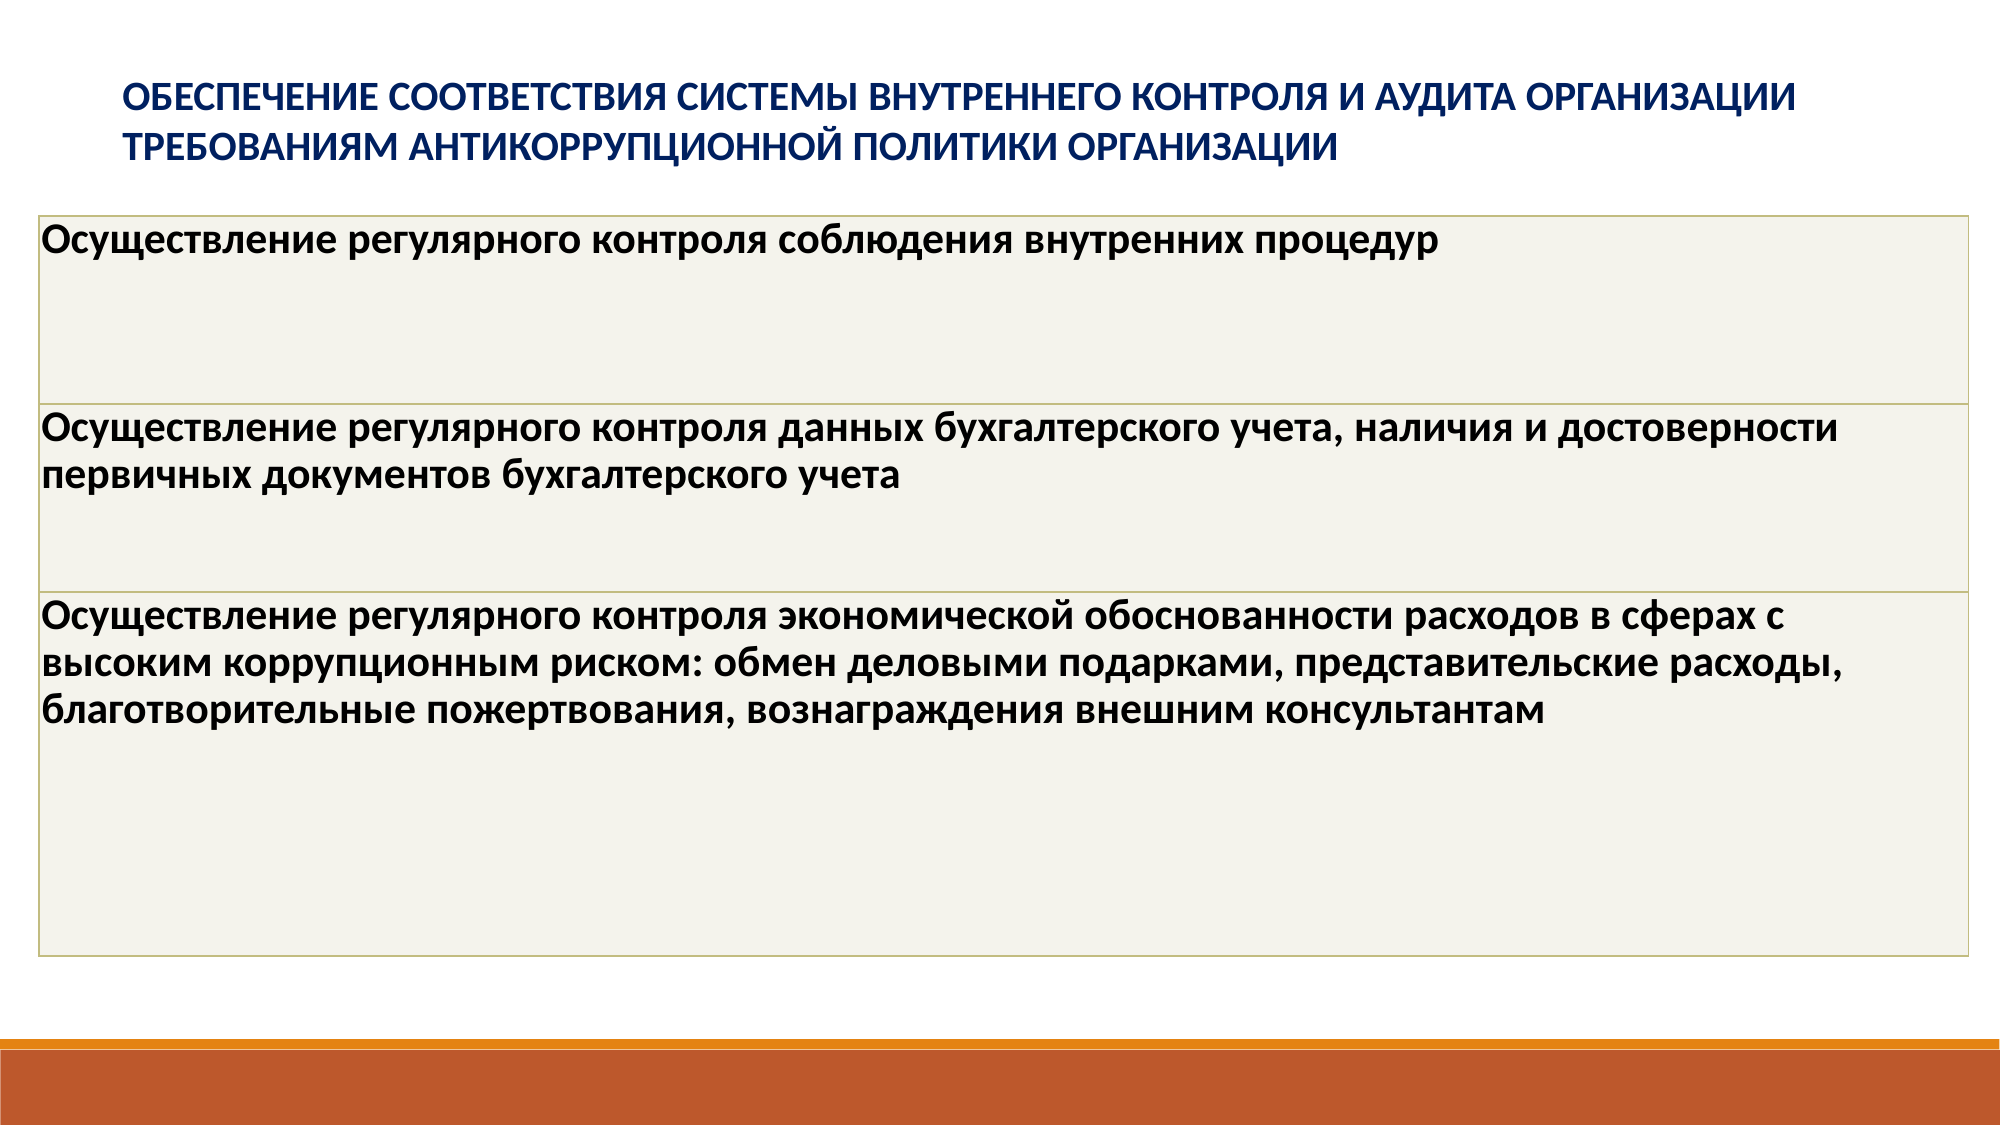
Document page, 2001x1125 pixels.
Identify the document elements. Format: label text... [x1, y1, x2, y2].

text_box ОБЕСПЕЧЕНИЕ СООТВЕТСТВИЯ СИСТЕМЫ ВНУТРЕННЕГО КОНТРОЛЯ И АУДИТА ОРГАНИЗАЦИИ ТРЕБОВАНИЯМ АНТИКОРРУПЦИОННОЙ ПОЛИТИКИ ОРГАНИЗАЦИИ [102, 58, 1882, 179]
table_cell Осуществление регулярного контроля экономической обоснованности расходов в сферах с высоким коррупционным риском: обмен деловыми подарками, представительские расходы, благотворительные пожертвования, вознаграждения внешним консультантам [40, 593, 1968, 955]
table_cell Осуществление регулярного контроля данных бухгалтерского учета, наличия и достоверности первичных документов бухгалтерского учета [40, 405, 1968, 591]
table_header Осуществление регулярного контроля соблюдения внутренних процедур [40, 217, 1968, 403]
